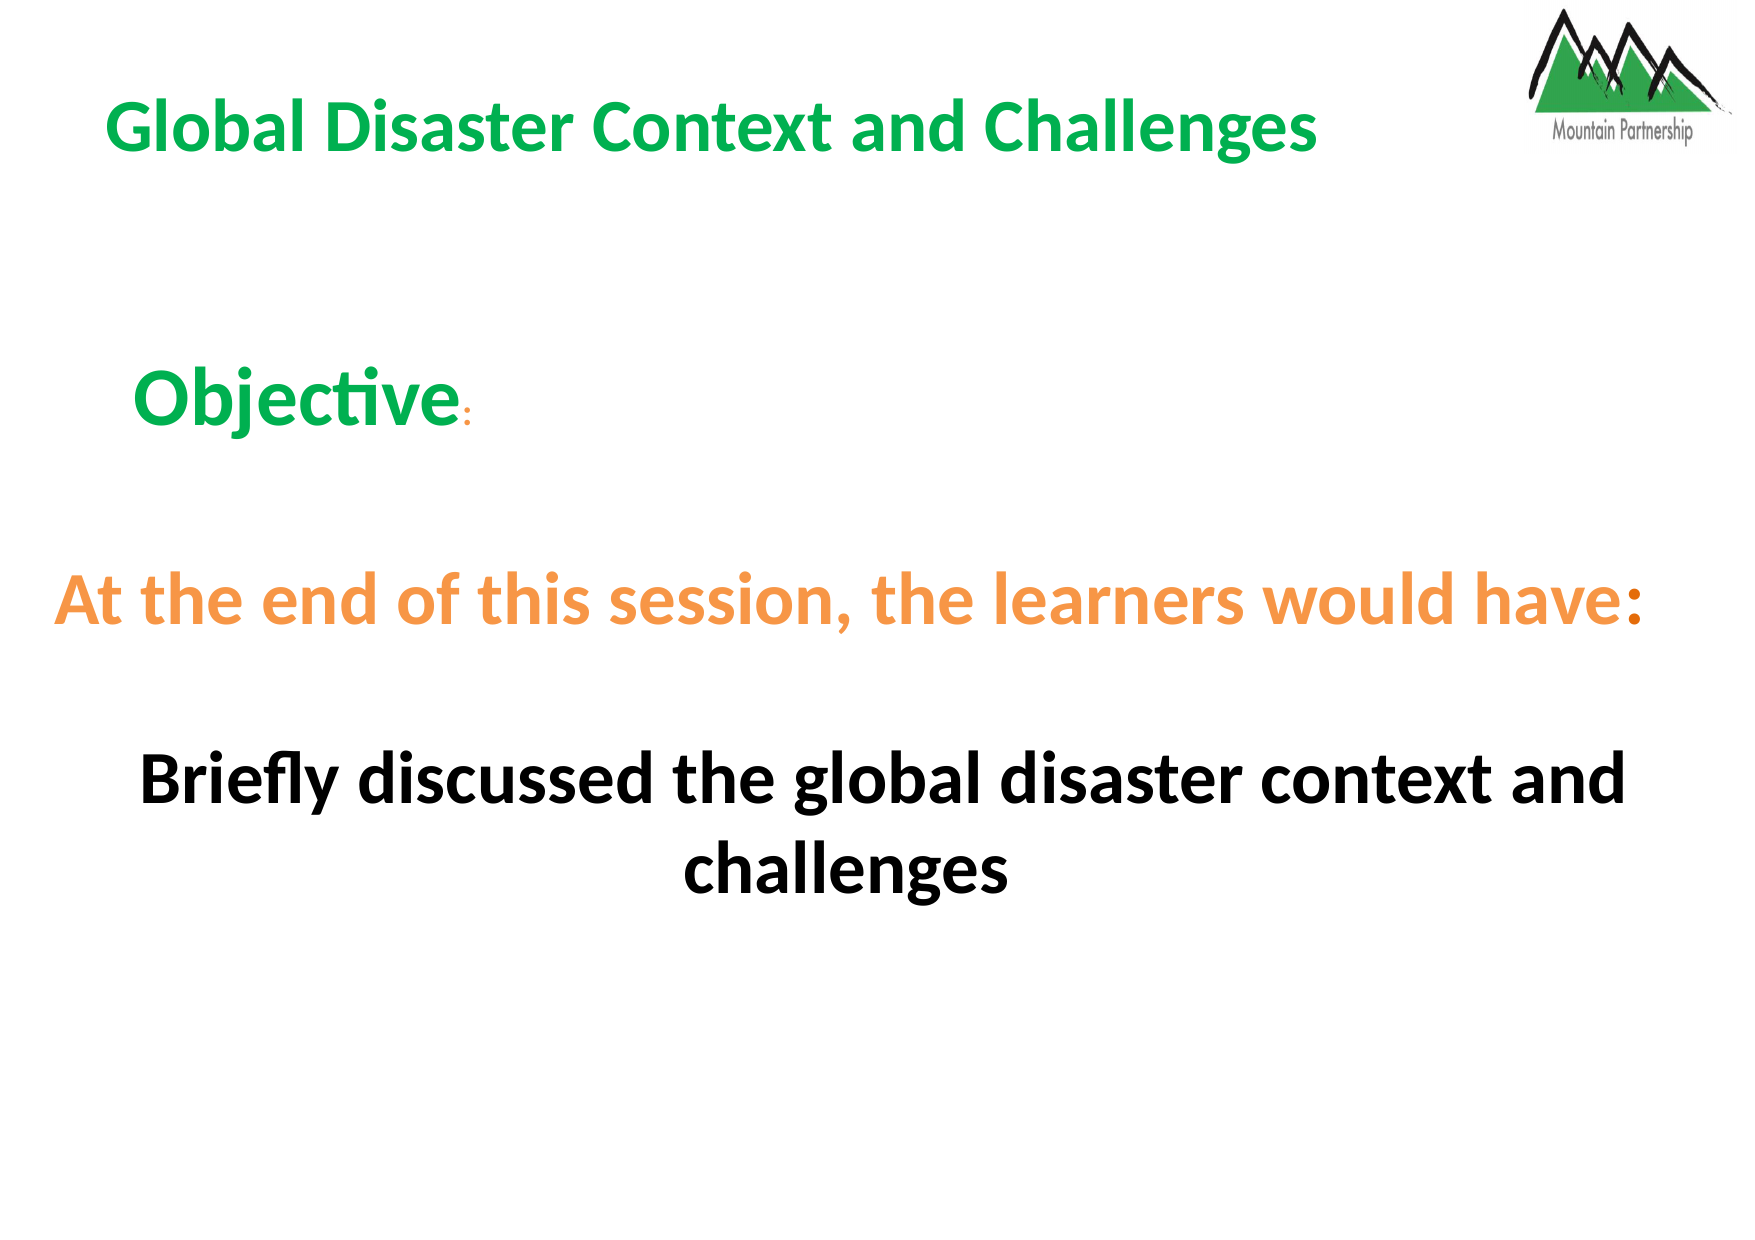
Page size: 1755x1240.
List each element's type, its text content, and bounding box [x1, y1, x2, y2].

text_box Global Disaster Context and Challenges [52, 76, 1405, 184]
picture [1523, 0, 1737, 154]
text_box At the end of this session, the learners would have: Briefly discussed the global disaster context and challenges [52, 549, 1740, 1025]
text_box Objective: [117, 344, 490, 450]
